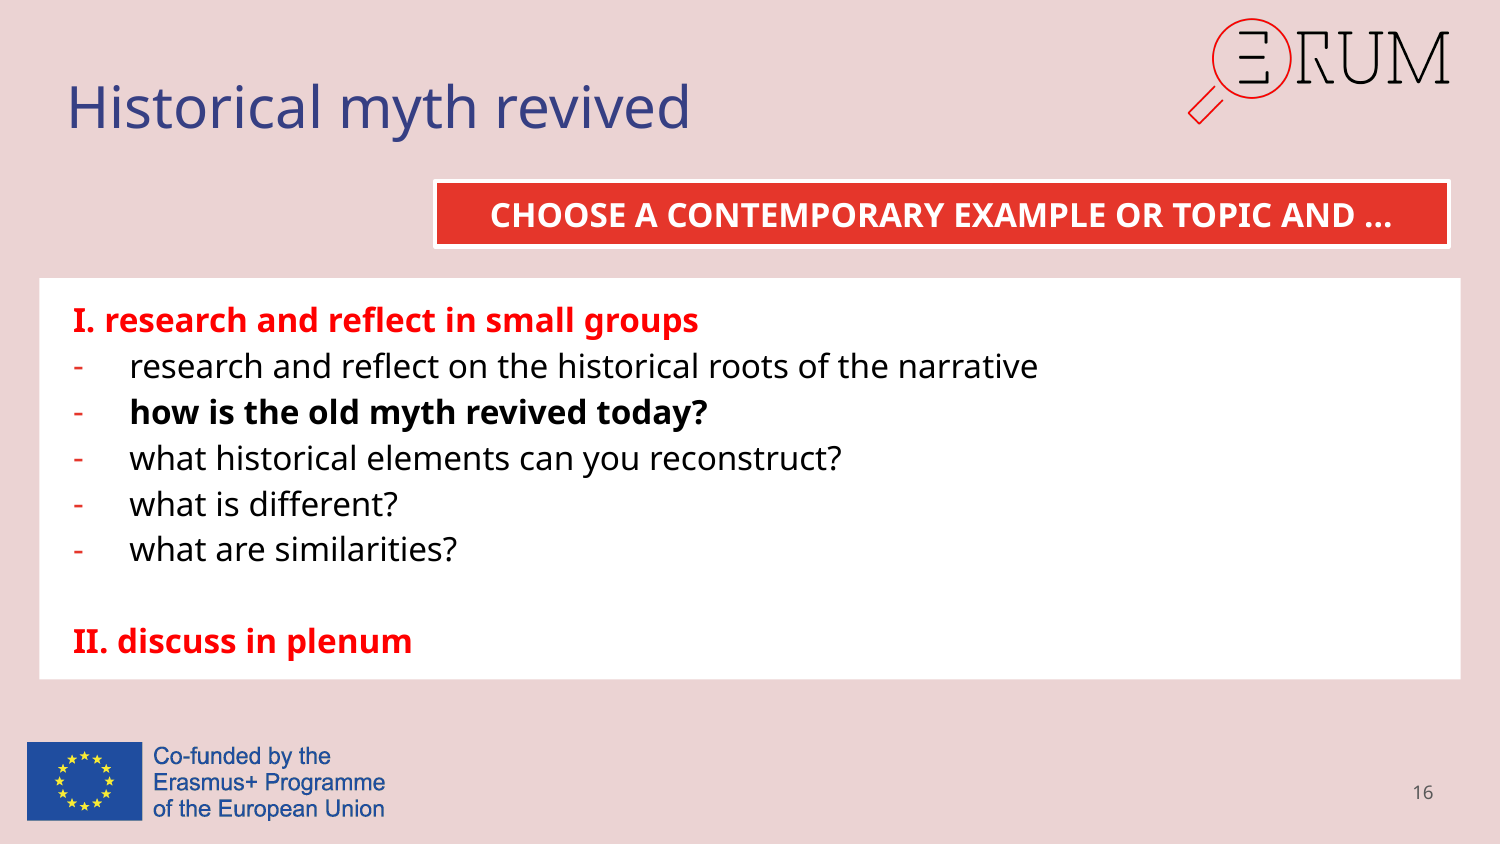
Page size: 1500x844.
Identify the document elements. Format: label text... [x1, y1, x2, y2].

list I. research and reflect in small groups research and reflect on the historical roots of the narrative how is the old myth revived today? what historical elements can you reconstruct? what is different? what are similarities? II. discuss in plenum [39, 278, 1461, 680]
picture [27, 742, 385, 821]
text_box CHOOSE A CONTEMPORARY EXAMPLE OR TOPIC AND … [435, 180, 1449, 247]
slide_number 16 [1358, 761, 1449, 826]
picture [1136, 0, 1500, 137]
title Historical myth revived [51, 55, 1168, 150]
